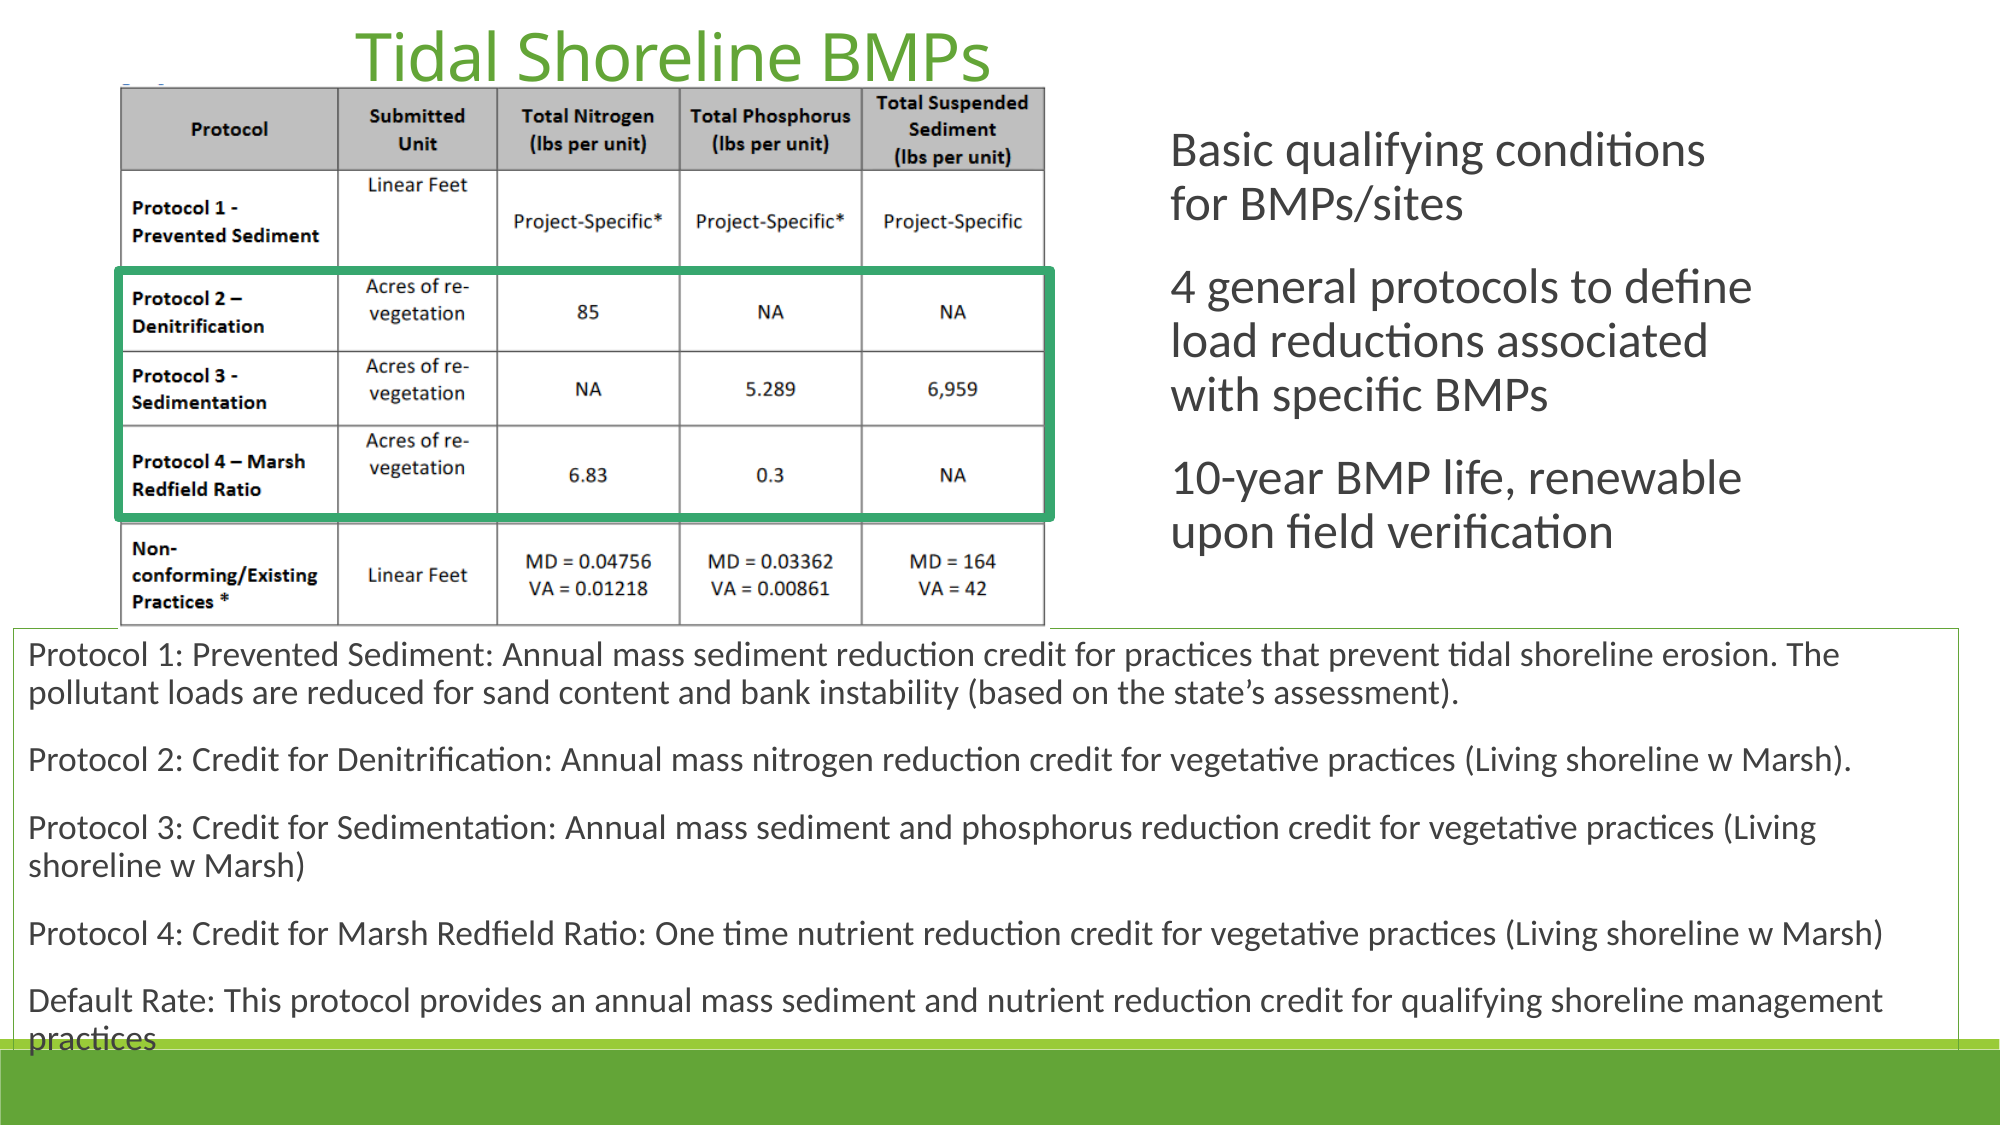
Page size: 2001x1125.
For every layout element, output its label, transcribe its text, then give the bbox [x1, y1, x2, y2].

list Basic qualifying conditions for BMPs/sites 4 general protocols to define load reductions associated with specific BMPs 10-year BMP life, renewable upon field verification [1155, 115, 1768, 598]
picture [117, 84, 1051, 629]
list Protocol 1: Prevented Sediment: Annual mass sediment reduction credit for practices that prevent tidal shoreline erosion. The pollutant loads are reduced for sand content and bank instability (based on the state’s assessment). Protocol 2: Credit for Denitrification: Annual mass nitrogen reduction credit for vegetative practices (Living shoreline w Marsh). Protocol 3: Credit for Sedimentation: Annual mass sediment and phosphorus reduction credit for vegetative practices (Living shoreline w Marsh) Protocol 4: Credit for Marsh Redfield Ratio: One time nutrient reduction credit for vegetative practices (Living shoreline w Marsh) Default Rate: This protocol provides an annual mass sediment and nutrient reduction credit for qualifying shoreline management practices [13, 628, 1959, 1067]
title Tidal Shoreline BMPs [0, 0, 1349, 104]
